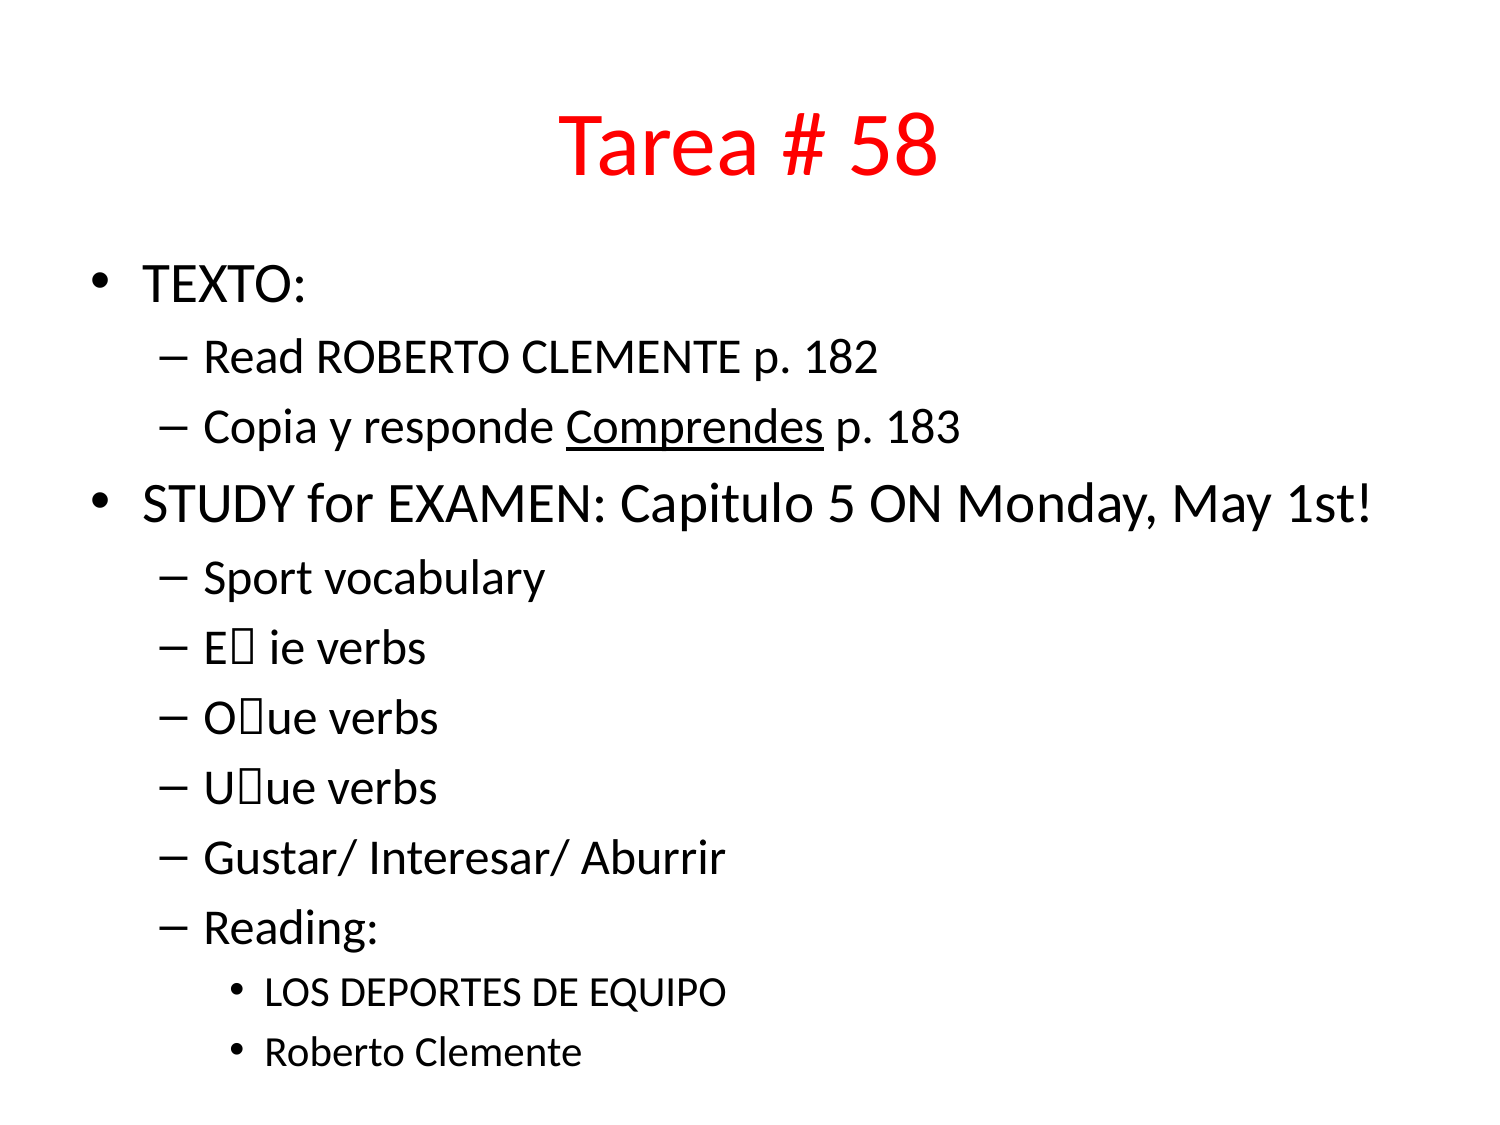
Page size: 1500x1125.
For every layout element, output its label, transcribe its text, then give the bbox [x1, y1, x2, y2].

list TEXTO: Read ROBERTO CLEMENTE p. 182 Copia y responde Comprendes p. 183 STUDY for EXAMEN: Capitulo 5 ON Monday, May 1st! Sport vocabulary E ie verbs Oue verbs Uue verbs Gustar/ Interesar/ Aburrir Reading: LOS DEPORTES DE EQUIPO Roberto Clemente [75, 237, 1425, 1100]
title Tarea # 58 [75, 45, 1425, 233]
